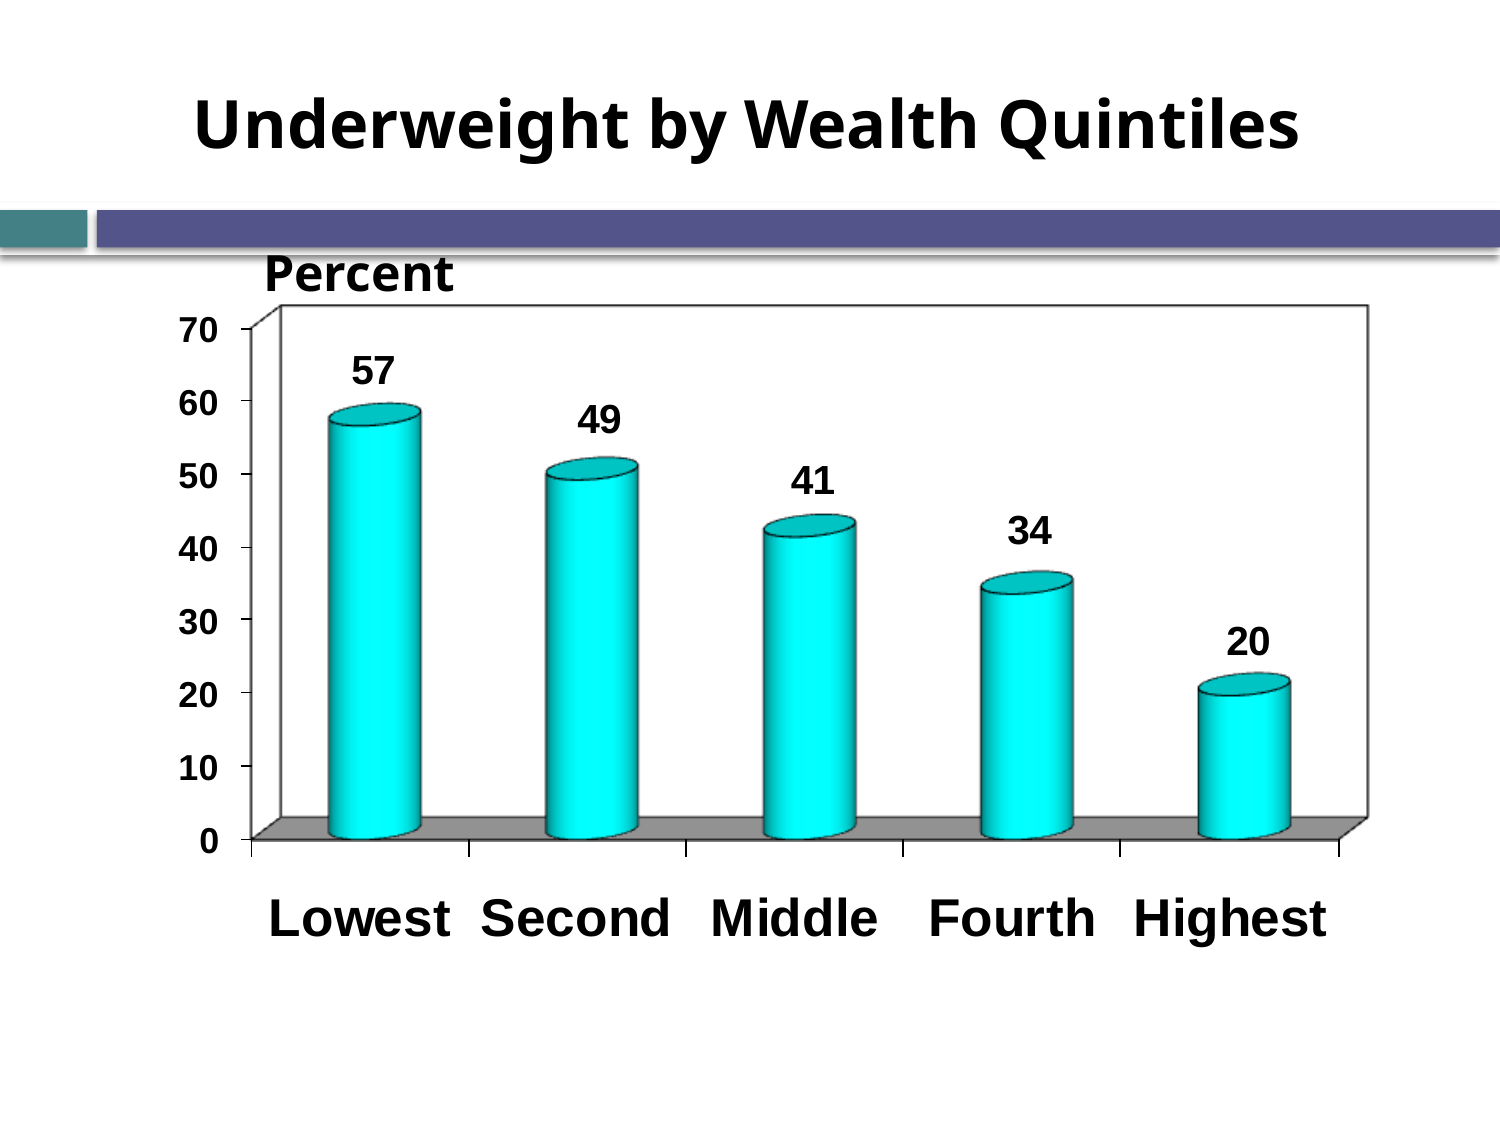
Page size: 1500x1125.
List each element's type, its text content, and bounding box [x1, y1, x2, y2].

text_box Underweight by Wealth Quintiles [178, 74, 1316, 149]
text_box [42, 149, 1494, 1052]
